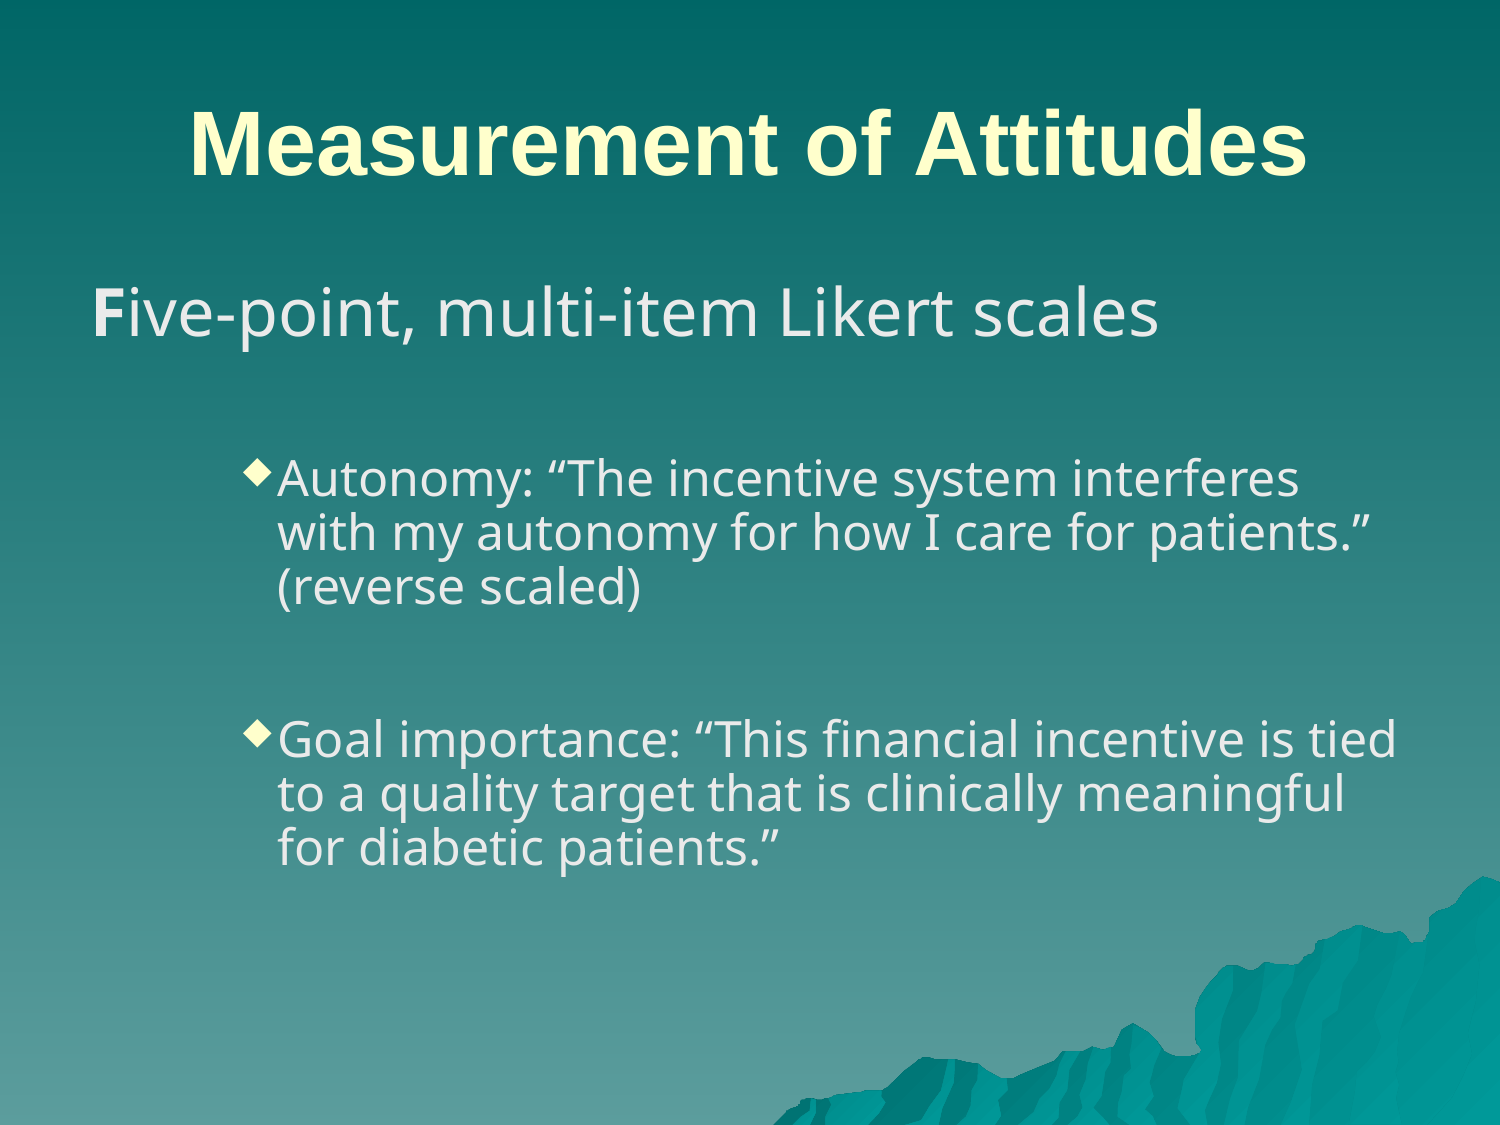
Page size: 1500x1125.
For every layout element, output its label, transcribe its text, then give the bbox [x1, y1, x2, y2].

title Measurement of Attitudes [74, 45, 1426, 233]
list Five-point, multi-item Likert scales Autonomy: “The incentive system interferes with my autonomy for how I care for patients.” (reverse scaled) Goal importance: “This financial incentive is tied to a quality target that is clinically meaningful for diabetic patients.” [74, 262, 1426, 1006]
